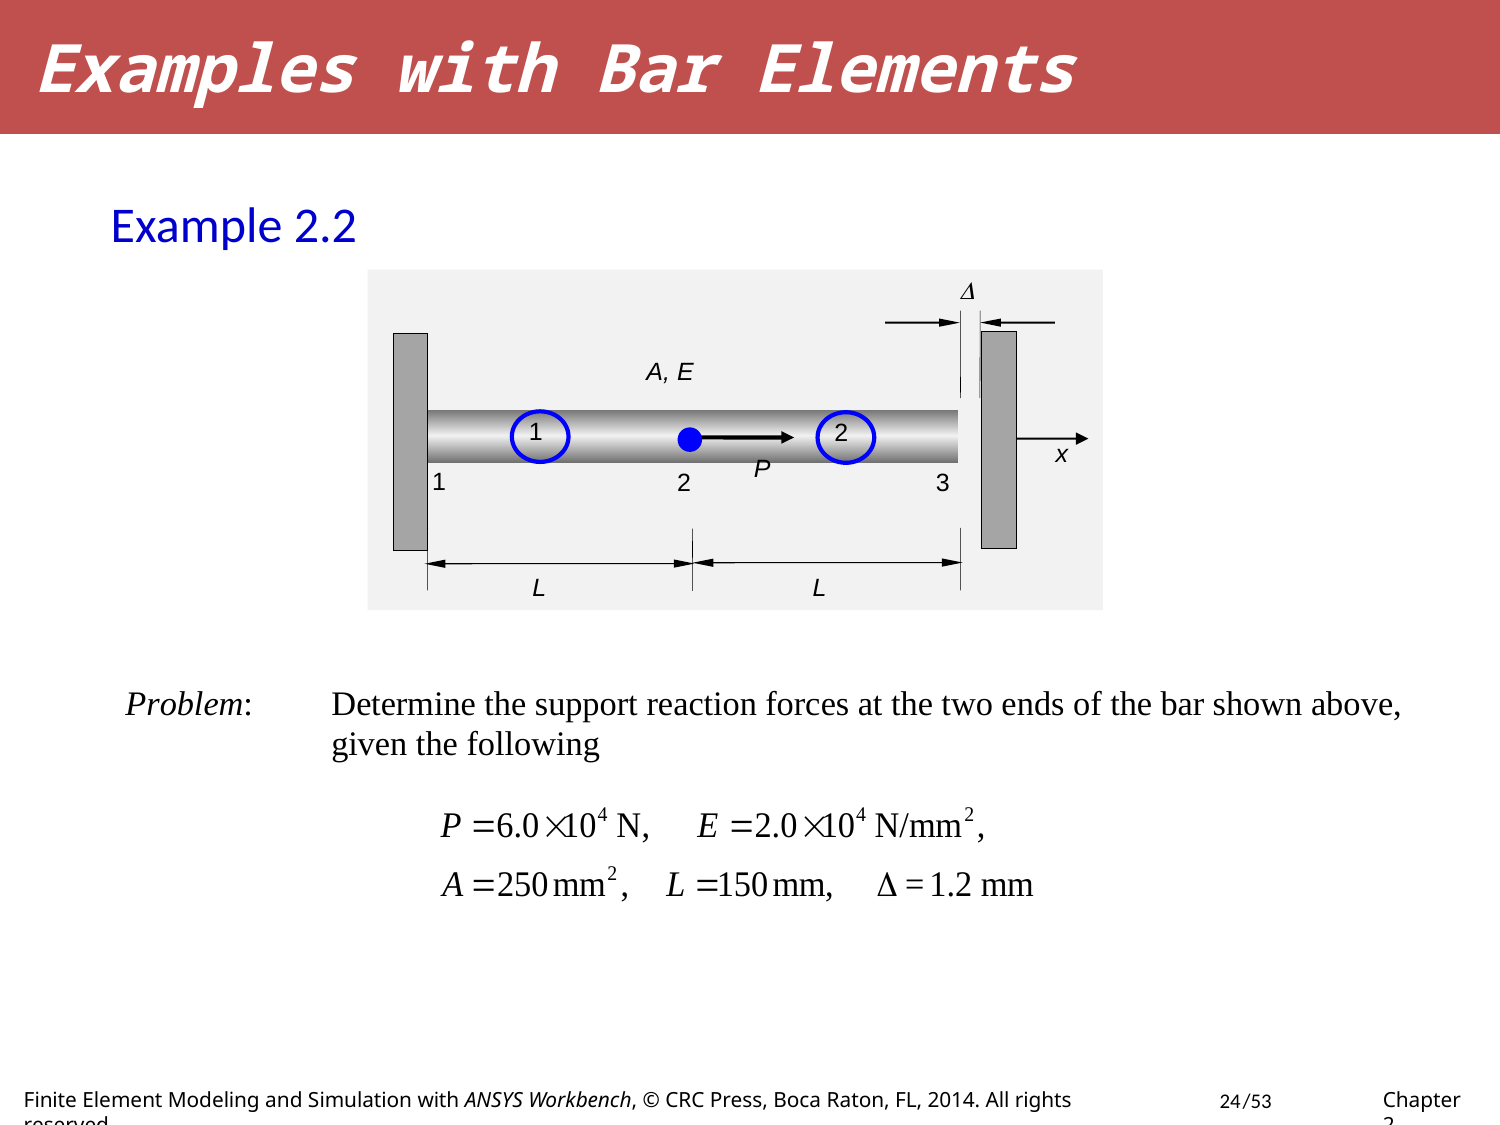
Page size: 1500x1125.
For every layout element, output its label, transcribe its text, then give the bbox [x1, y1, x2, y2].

picture [125, 684, 1464, 948]
text_box Example 2.2 [95, 184, 372, 260]
slide_number 24 [1204, 1080, 1285, 1125]
text_box Examples with Bar Elements [19, 17, 1496, 113]
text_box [367, 269, 1104, 611]
